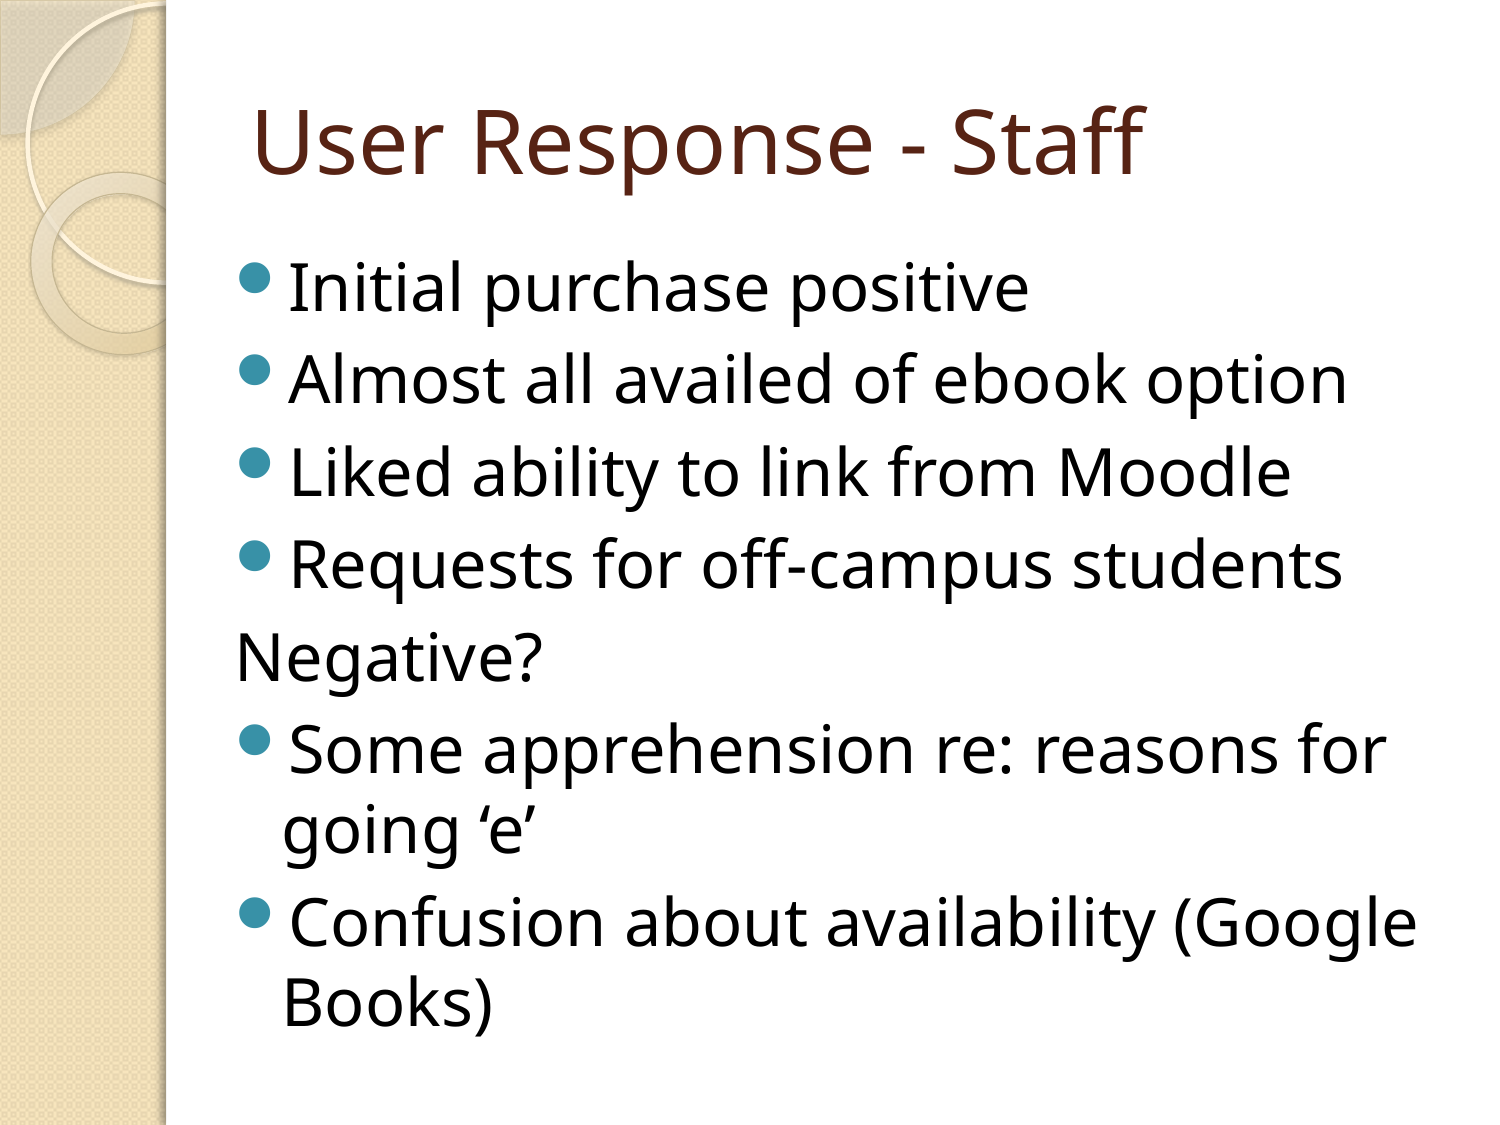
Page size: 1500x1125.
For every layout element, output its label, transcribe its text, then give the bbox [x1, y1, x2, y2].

list Initial purchase positive Almost all availed of ebook option Liked ability to link from Moodle Requests for off-campus students Negative? Some apprehension re: reasons for going ‘e’ Confusion about availability (Google Books) [206, 237, 1471, 1090]
title User Response - Staff [235, 45, 1466, 233]
